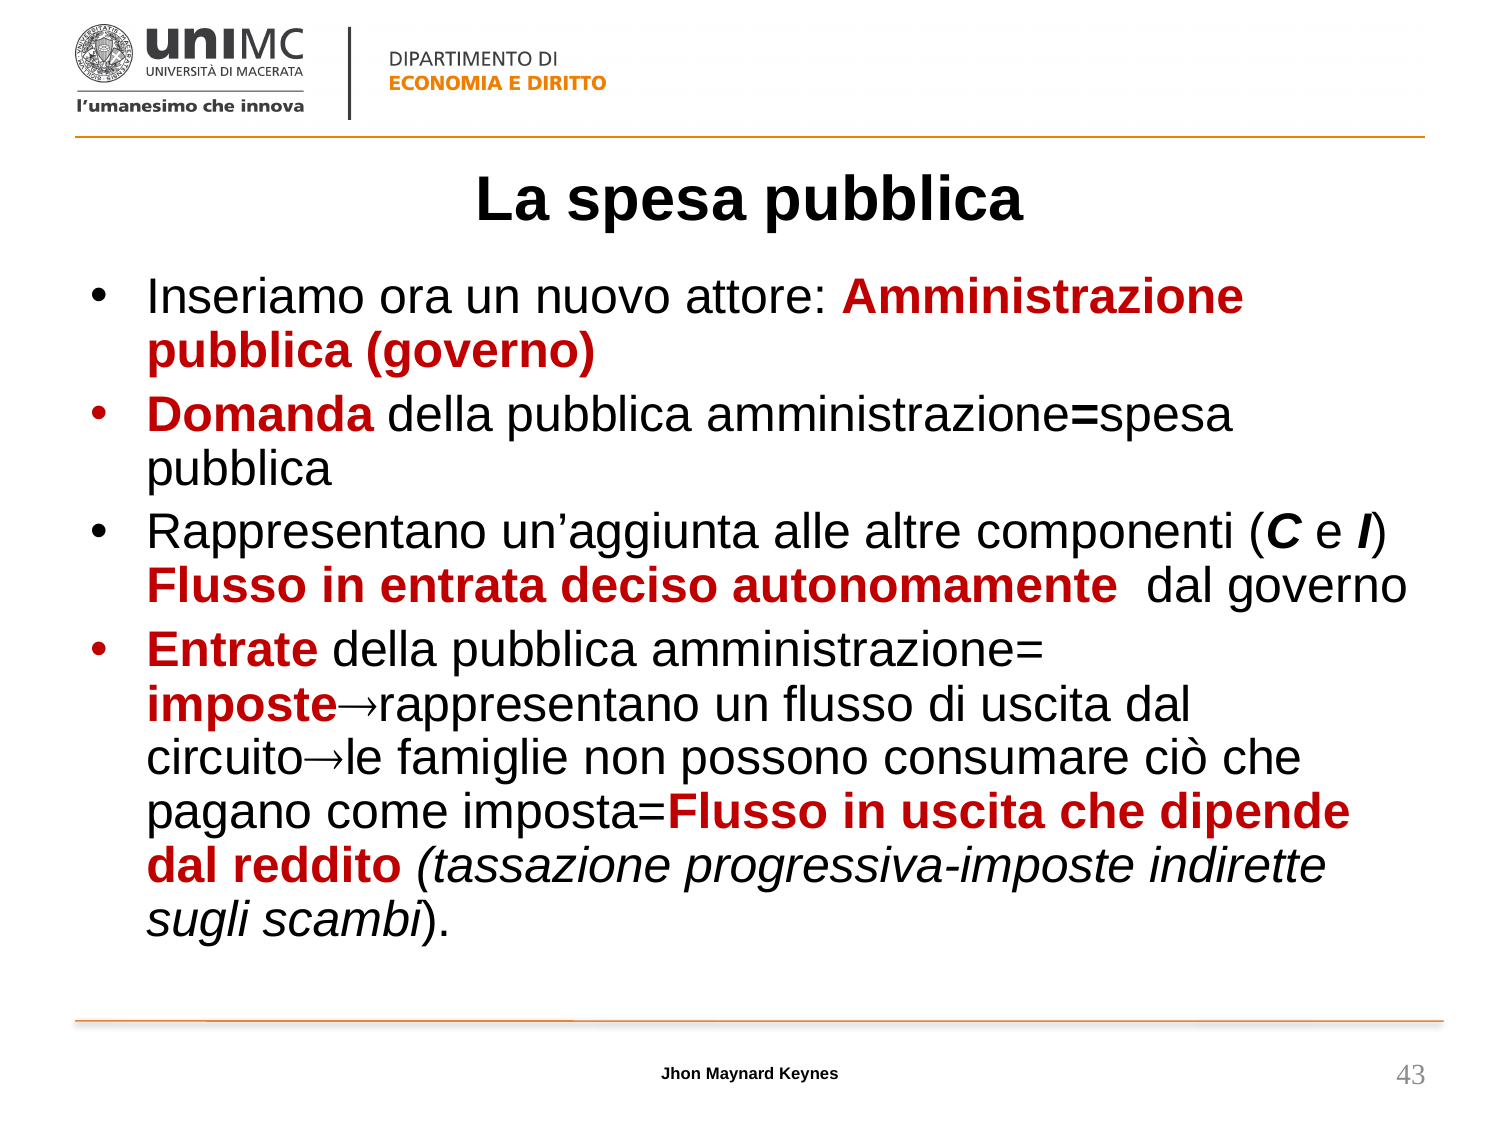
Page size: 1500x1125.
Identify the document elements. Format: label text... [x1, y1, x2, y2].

title La spesa pubblica [75, 149, 1425, 241]
list Inseriamo ora un nuovo attore: Amministrazione pubblica (governo) Domanda della pubblica amministrazione=spesa pubblica Rappresentano un’aggiunta alle altre componenti (C e I) Flusso in entrata deciso autonomamente dal governo Entrate della pubblica amministrazione= imposterappresentano un flusso di uscita dal circuitole famiglie non possono consumare ciò che pagano come imposta=Flusso in uscita che dipende dal reddito (tassazione progressiva-imposte indirette sugli scambi). [75, 262, 1425, 1005]
slide_number 43 [1091, 1042, 1442, 1103]
picture [75, 24, 1425, 138]
footer Jhon Maynard Keynes [512, 1042, 988, 1103]
